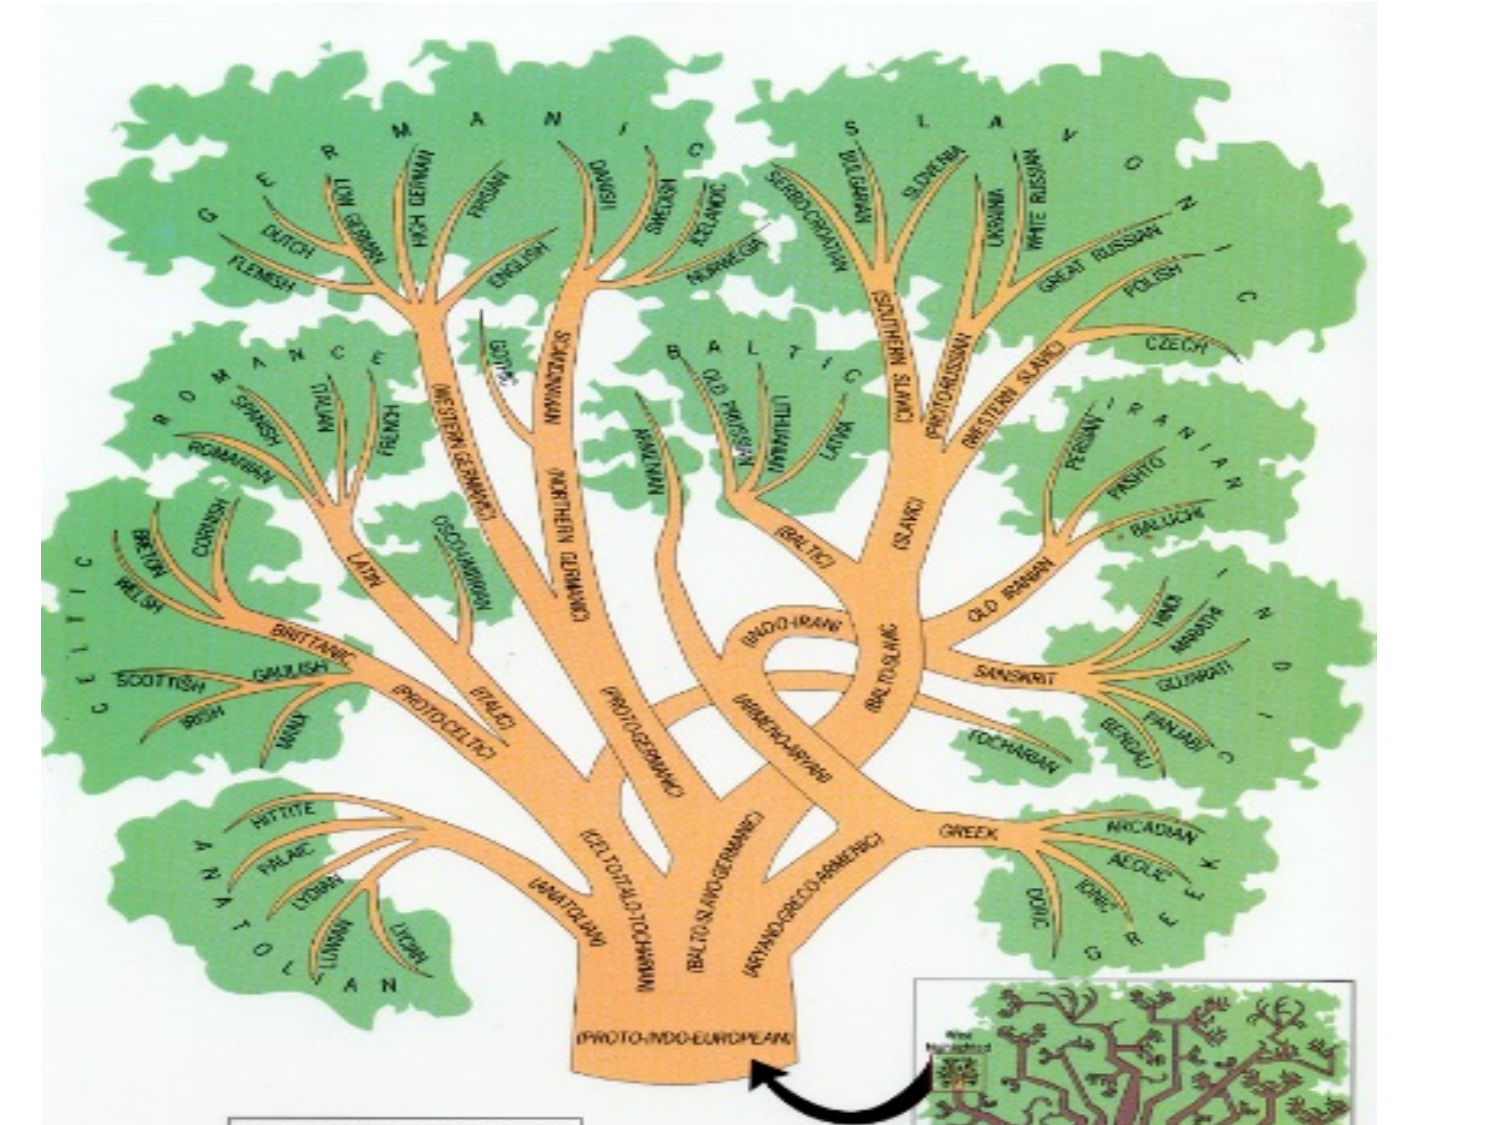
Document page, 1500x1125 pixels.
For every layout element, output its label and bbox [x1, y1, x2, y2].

list [41, 1, 1377, 1125]
